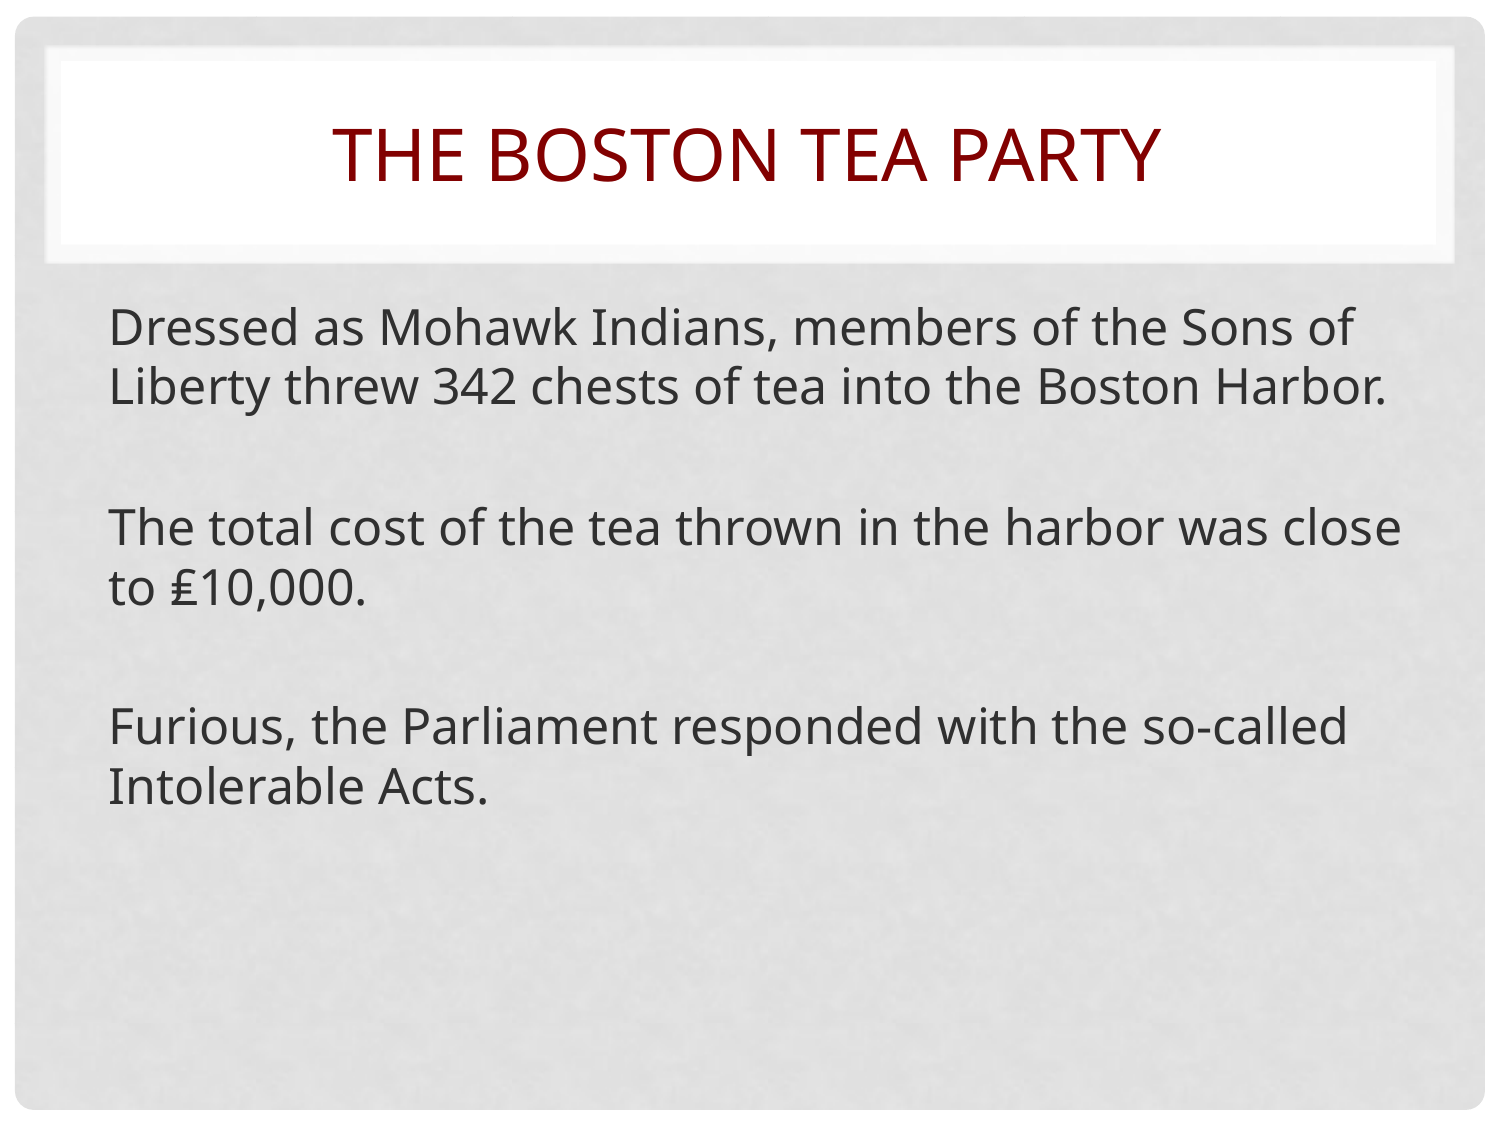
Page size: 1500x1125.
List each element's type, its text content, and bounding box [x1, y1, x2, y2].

list Dressed as Mohawk Indians, members of the Sons of Liberty threw 342 chests of tea into the Boston Harbor. The total cost of the tea thrown in the harbor was close to ₤10,000. Furious, the Parliament responded with the so-called Intolerable Acts. [75, 287, 1425, 1005]
title The Boston Tea Party [69, 66, 1425, 238]
